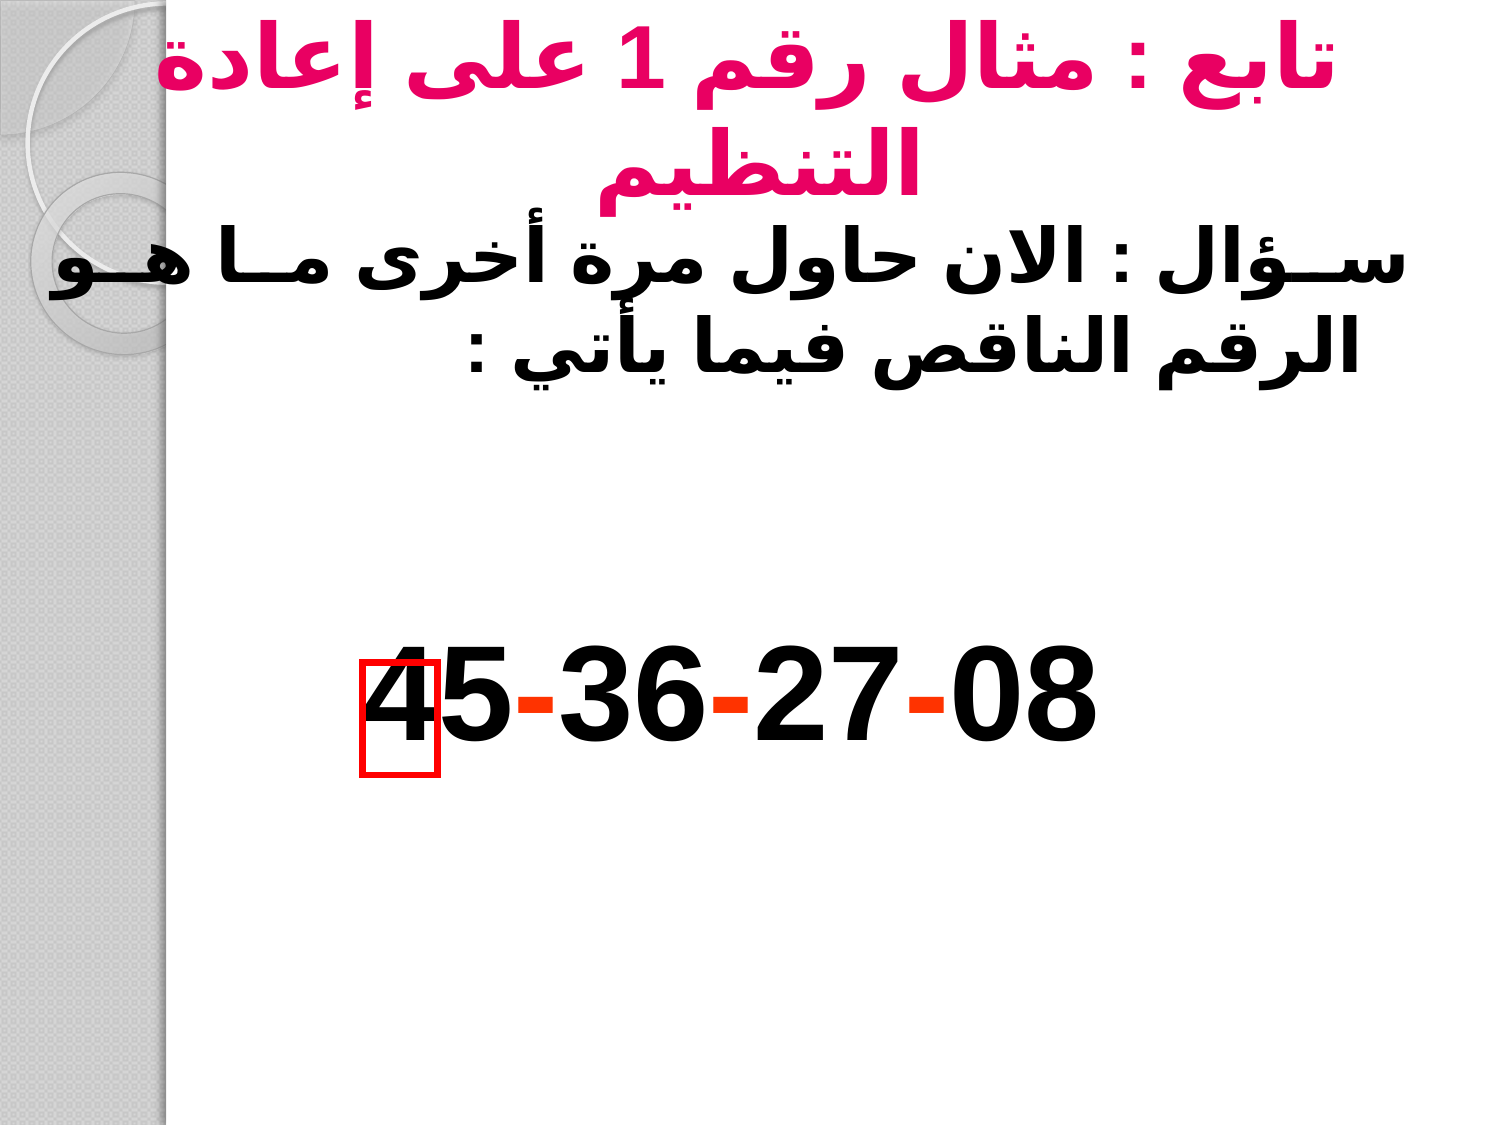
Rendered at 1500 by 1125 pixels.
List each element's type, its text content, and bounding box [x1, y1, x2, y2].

text_box [362, 662, 438, 775]
title تابع : مثال رقم 1 على إعادة التنظيم [49, 37, 1446, 175]
list سؤال : الان حاول مرة أخرى ما هو الرقم الناقص فيما يأتي : 45-36-27-08 [37, 200, 1439, 1075]
